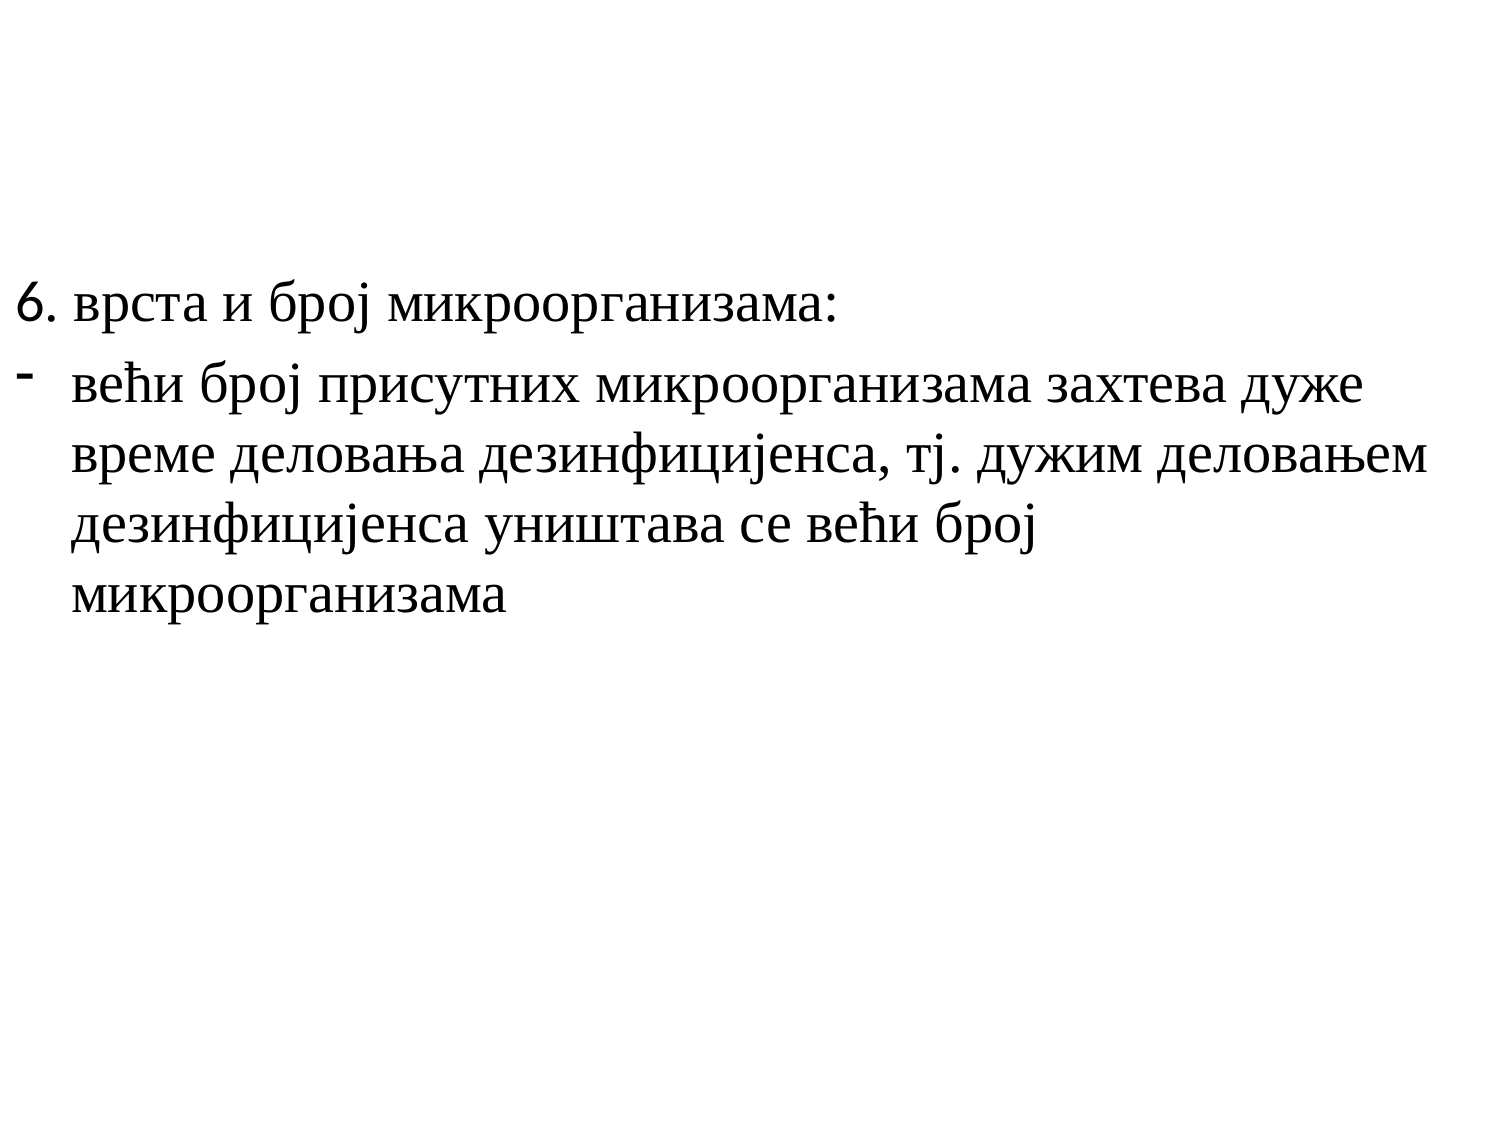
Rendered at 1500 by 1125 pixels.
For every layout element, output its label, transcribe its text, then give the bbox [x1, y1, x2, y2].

list 6. врста и број микроорганизама: већи број присутних микроорганизама захтева дуже време деловања дезинфицијенса, тј. дужим деловањем дезинфицијенса уништава се већи број микроорганизама [0, 255, 1500, 1125]
